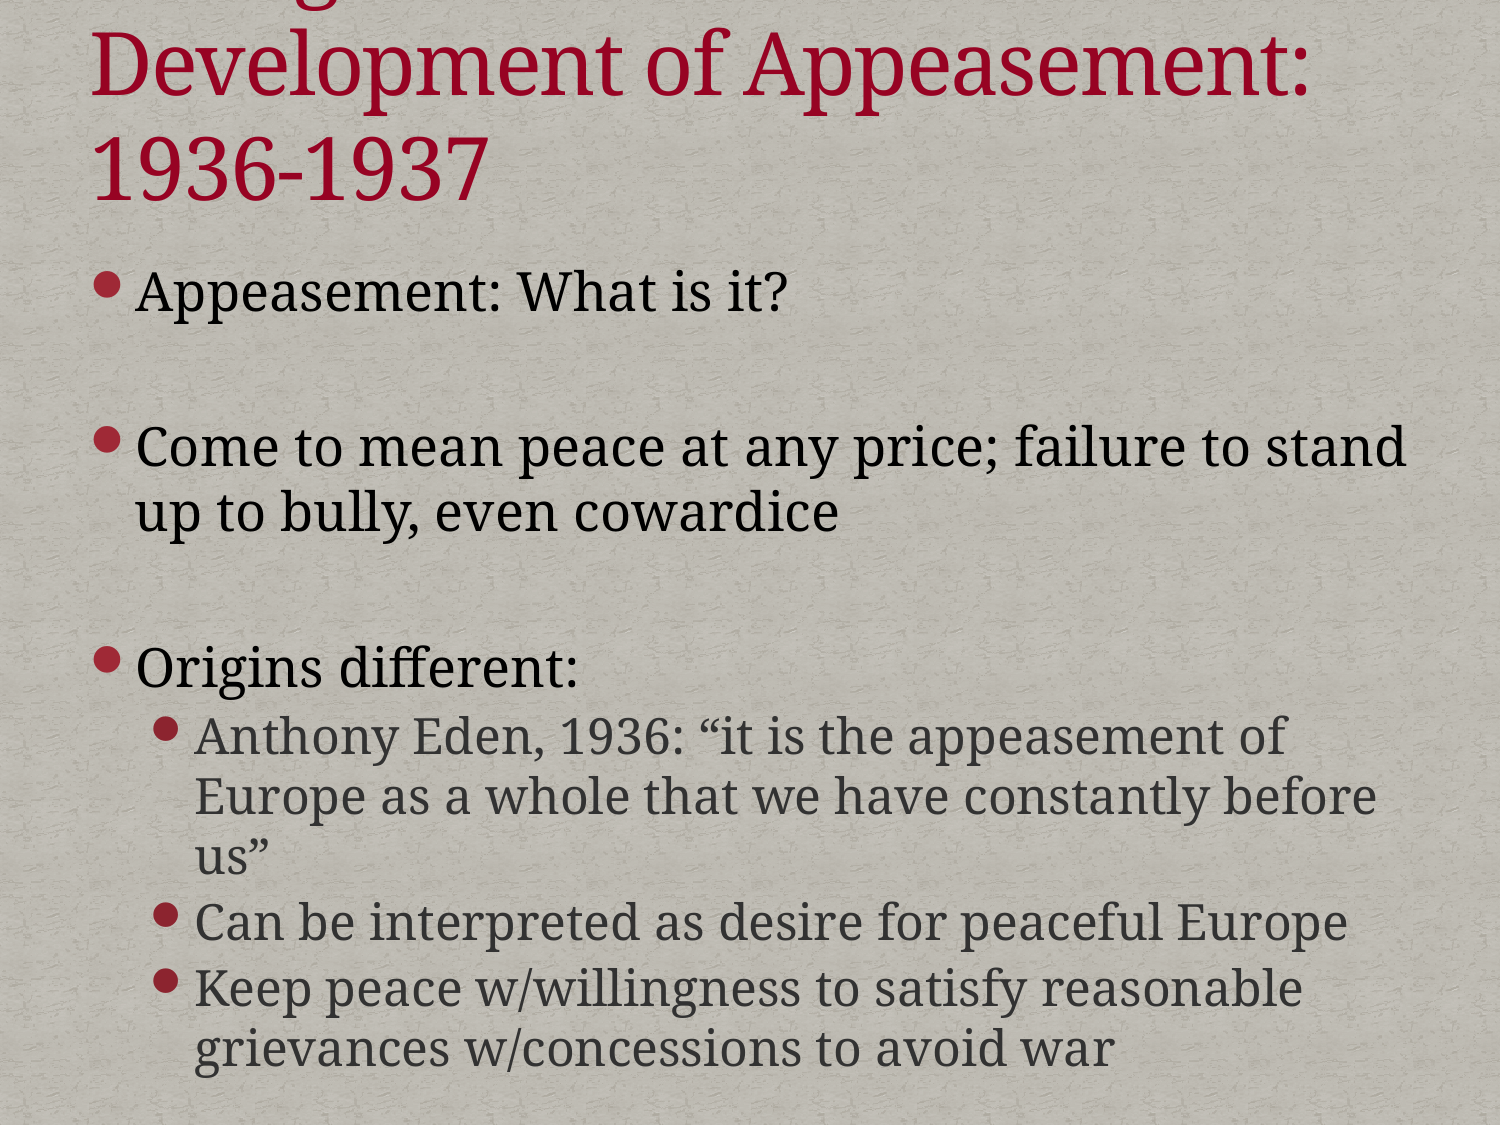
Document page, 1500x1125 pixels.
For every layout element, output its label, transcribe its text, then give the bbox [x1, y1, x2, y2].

list Appeasement: What is it? Come to mean peace at any price; failure to stand up to bully, even cowardice Origins different: Anthony Eden, 1936: “it is the appeasement of Europe as a whole that we have constantly before us” Can be interpreted as desire for peaceful Europe Keep peace w/willingness to satisfy reasonable grievances w/concessions to avoid war [75, 249, 1425, 1125]
title Foreign Policies & the Development of Appeasement: 1936-1937 [74, 0, 1425, 225]
